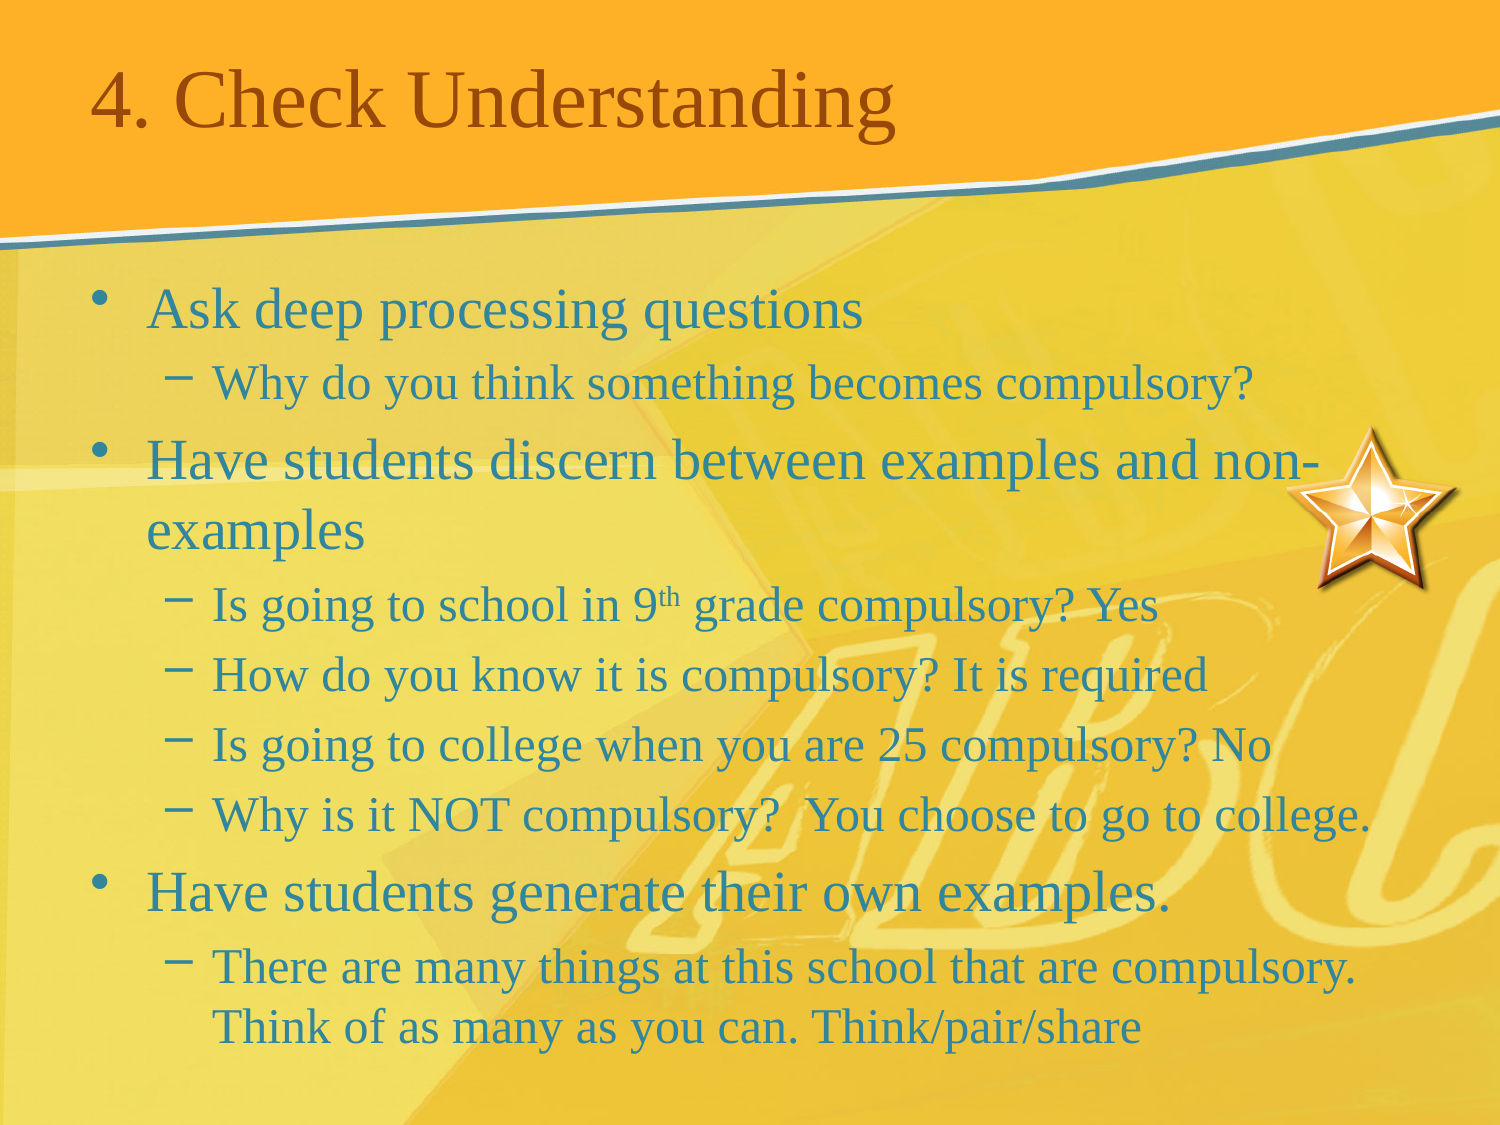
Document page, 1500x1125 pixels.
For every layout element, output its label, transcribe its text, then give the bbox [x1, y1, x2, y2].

list Ask deep processing questions Why do you think something becomes compulsory? Have students discern between examples and non-examples Is going to school in 9th grade compulsory? Yes How do you know it is compulsory? It is required Is going to college when you are 25 compulsory? No Why is it NOT compulsory? You choose to go to college. Have students generate their own examples. There are many things at this school that are compulsory. Think of as many as you can. Think/pair/share [74, 262, 1426, 1006]
title 4. Check Understanding [74, 0, 1426, 188]
picture [0, 0, 1500, 1125]
